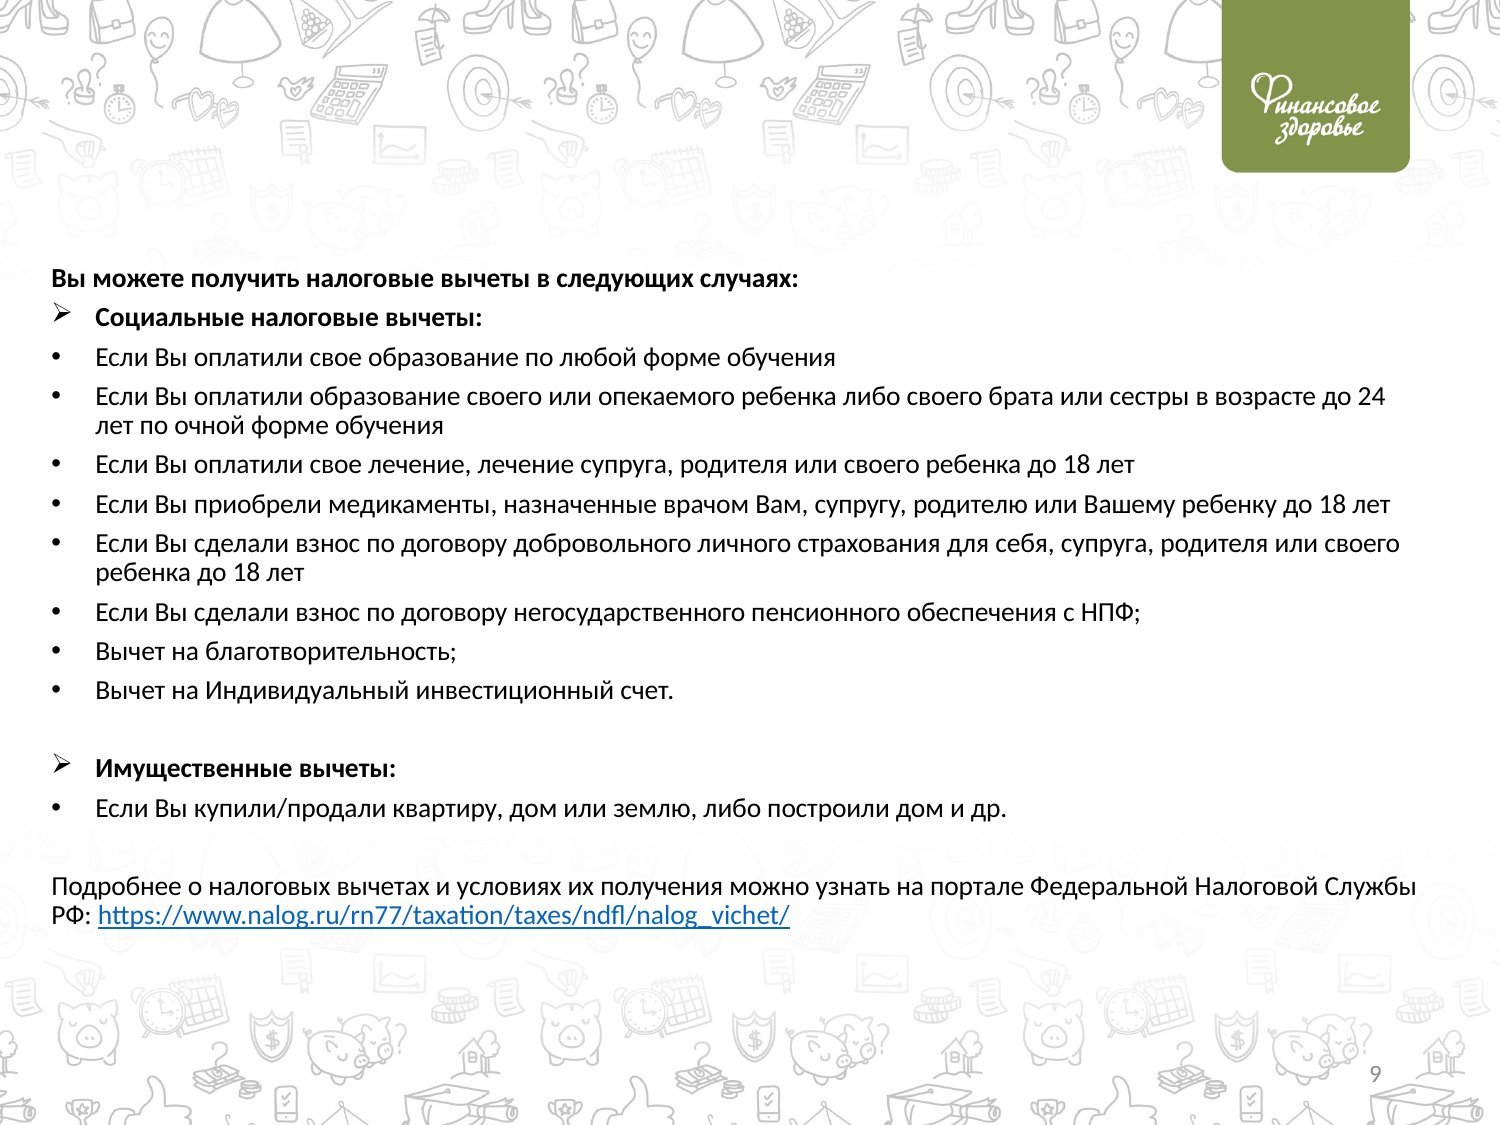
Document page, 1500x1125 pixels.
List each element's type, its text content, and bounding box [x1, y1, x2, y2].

picture [0, 0, 1500, 1125]
slide_number 9 [1059, 1042, 1397, 1103]
list Вы можете получить налоговые вычеты в следующих случаях: Социальные налоговые вычеты: Если Вы оплатили свое образование по любой форме обучения Если Вы оплатили образование своего или опекаемого ребенка либо своего брата или сестры в возрасте до 24 лет по очной форме обучения Если Вы оплатили свое лечение, лечение супруга, родителя или своего ребенка до 18 лет Если Вы приобрели медикаменты, назначенные врачом Вам, супругу, родителю или Вашему ребенку до 18 лет Если Вы сделали взнос по договору добровольного личного страхования для себя, супруга, родителя или своего ребенка до 18 лет Если Вы сделали взнос по договору негосударственного пенсионного обеспечения с НПФ; Вычет на благотворительность; Вычет на Индивидуальный инвестиционный счет. Имущественные вычеты: Если Вы купили/продали квартиру, дом или землю, либо построили дом и др. Подробнее о налоговых вычетах и условиях их получения можно узнать на портале Федеральной Налоговой Службы РФ: https://www.nalog.ru/rn77/taxation/taxes/ndfl/nalog_vichet/ [36, 256, 1438, 966]
